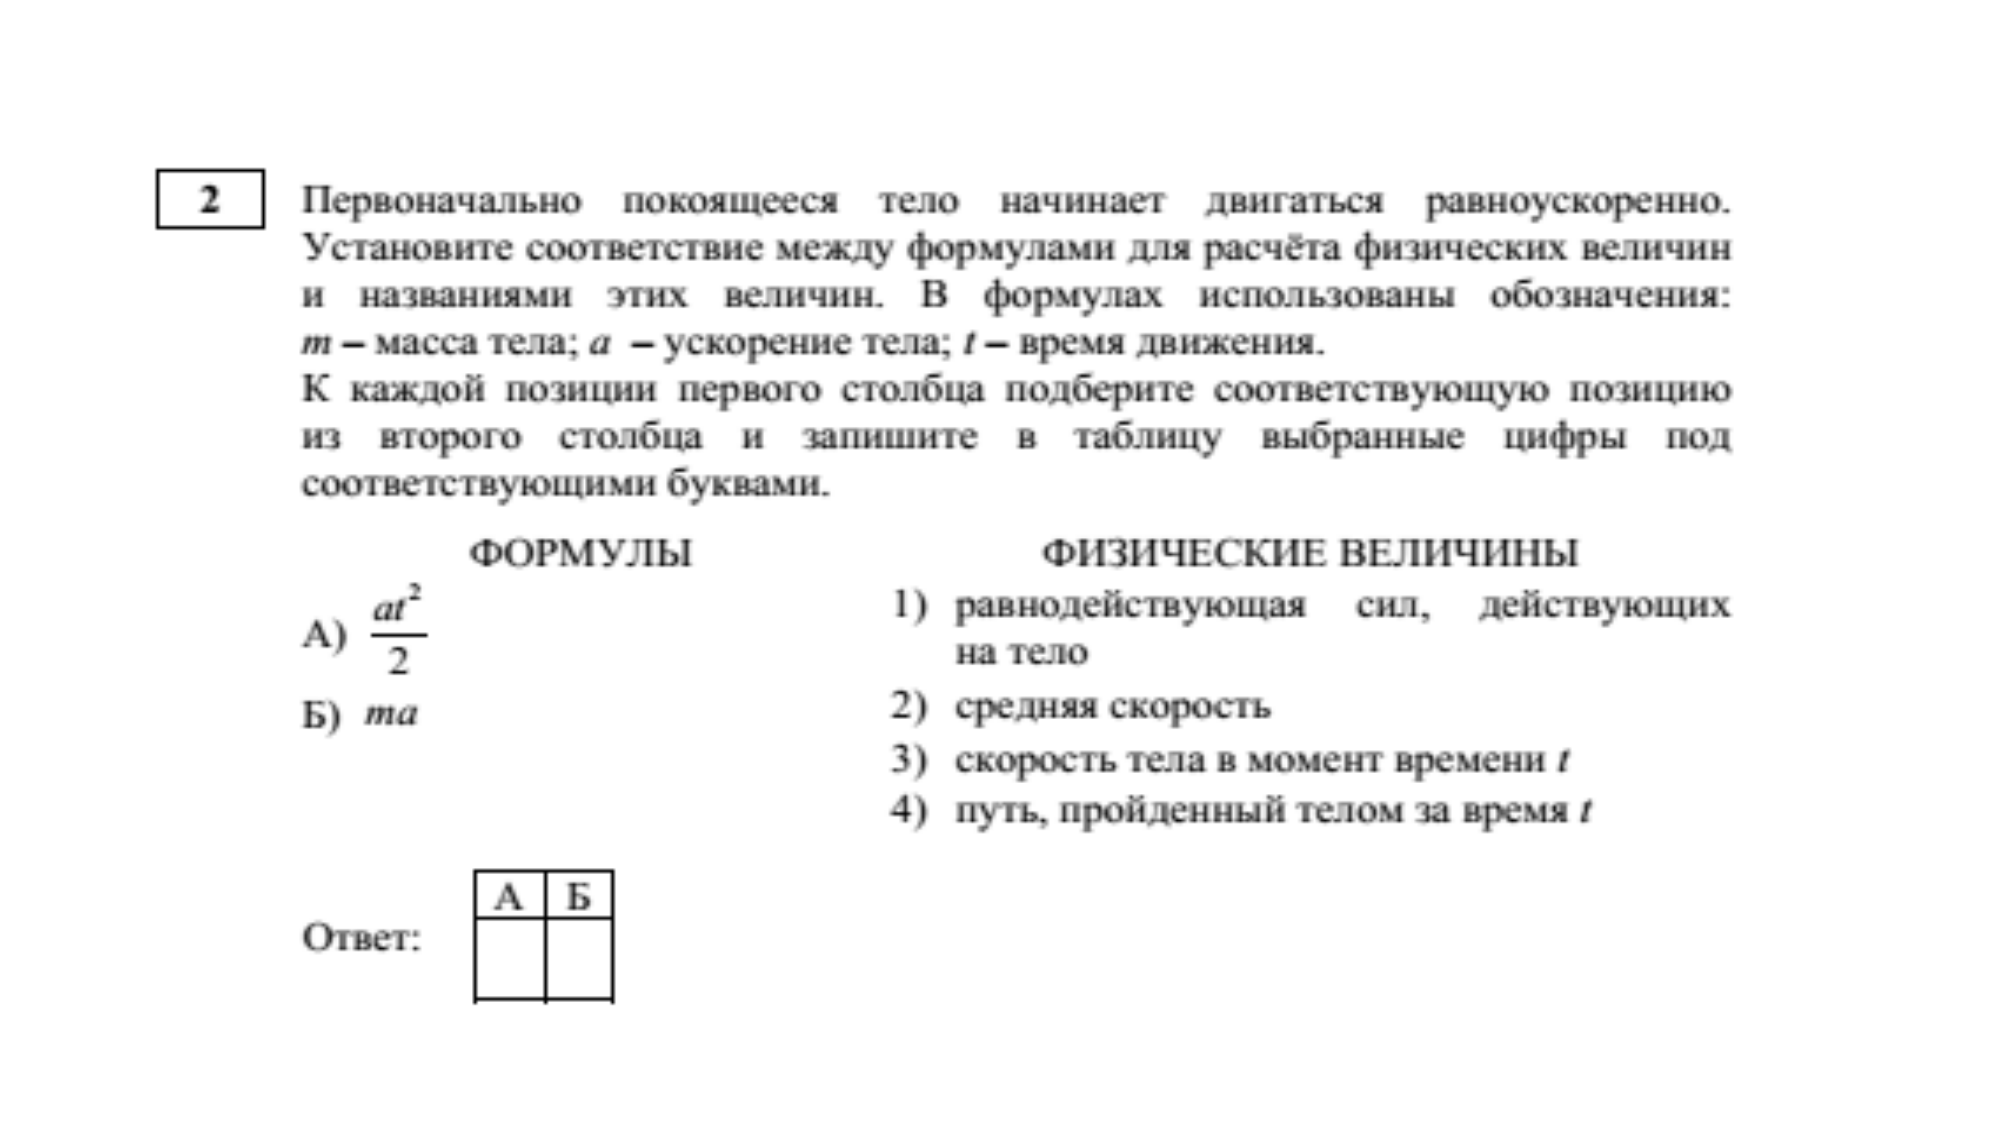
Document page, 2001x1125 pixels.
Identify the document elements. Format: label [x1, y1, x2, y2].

picture [136, 106, 1868, 1077]
